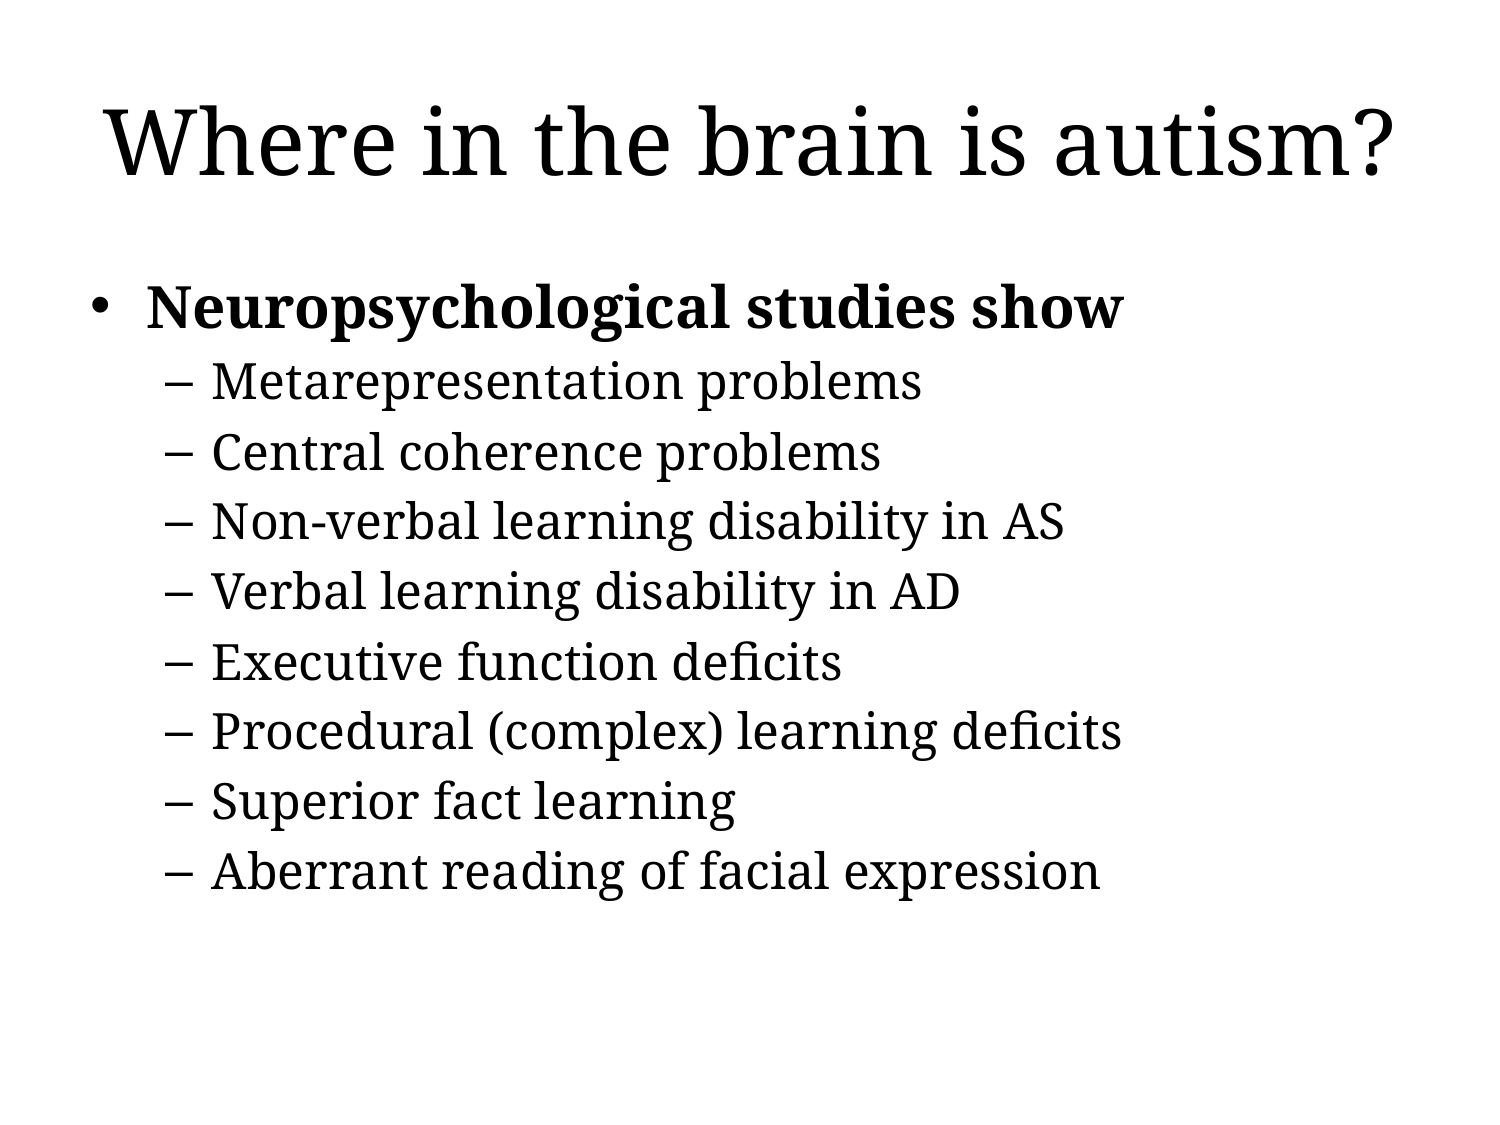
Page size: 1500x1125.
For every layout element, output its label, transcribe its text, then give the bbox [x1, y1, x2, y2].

title Where in the brain is autism? [75, 45, 1425, 233]
list Neuropsychological studies show Metarepresentation problems Central coherence problems Non-verbal learning disability in AS Verbal learning disability in AD Executive function deficits Procedural (complex) learning deficits Superior fact learning Aberrant reading of facial expression [75, 262, 1425, 1005]
